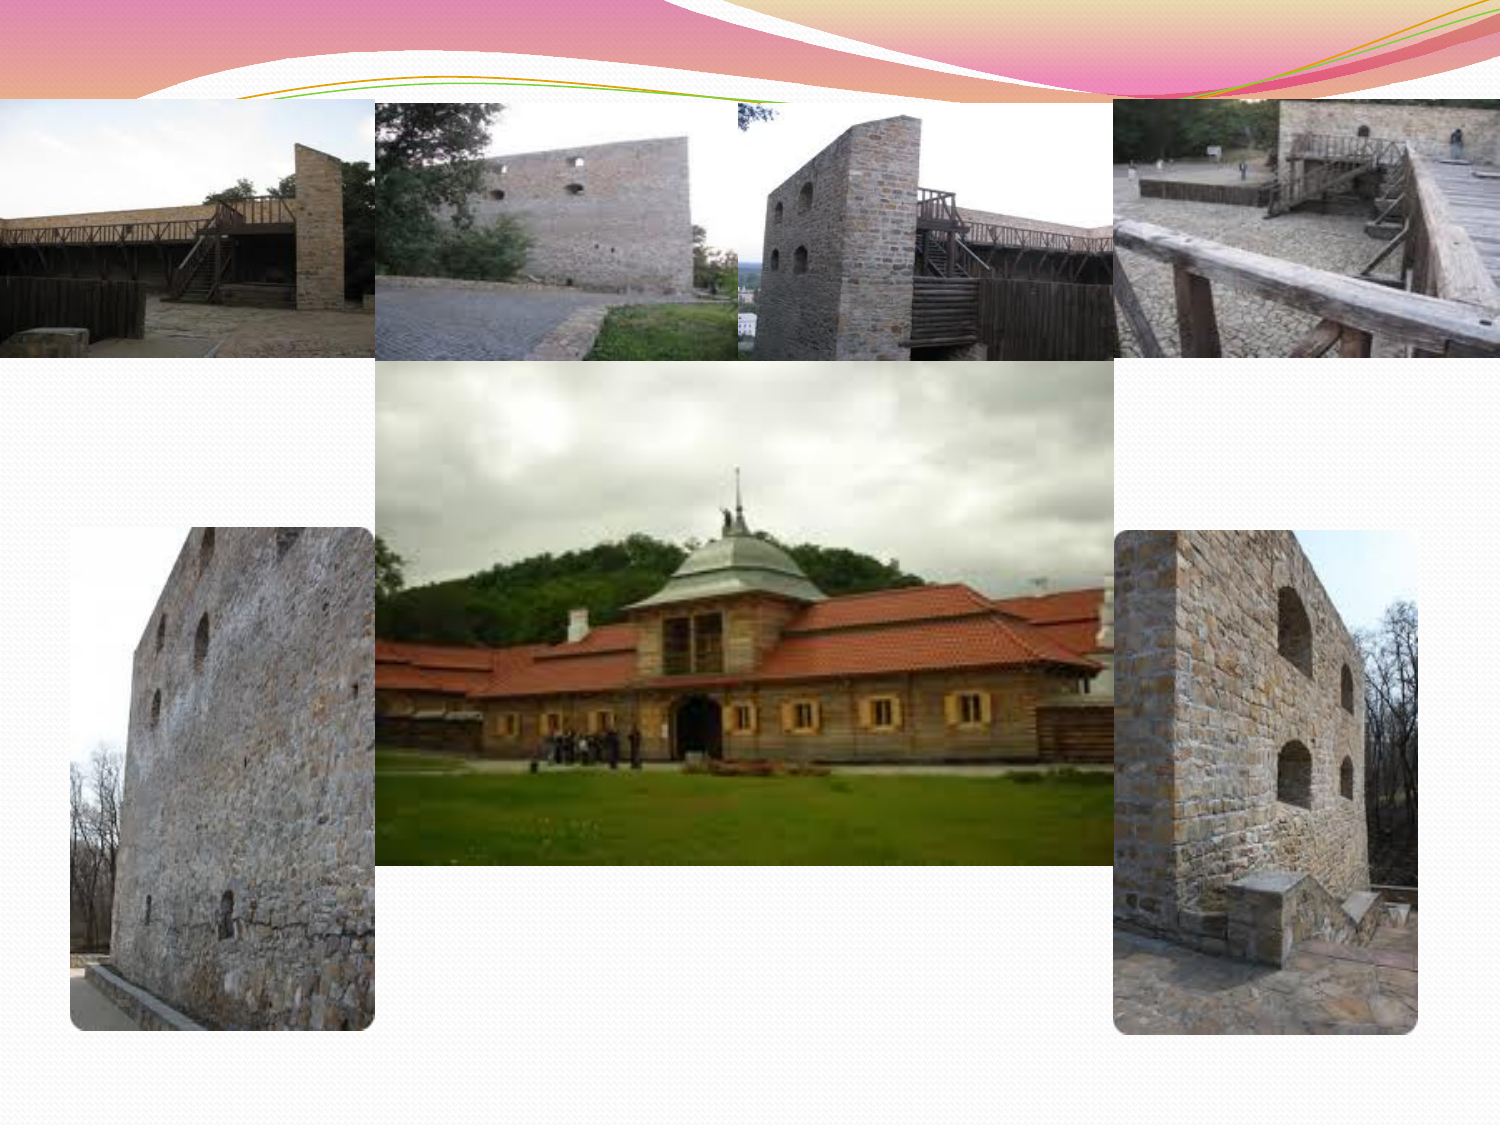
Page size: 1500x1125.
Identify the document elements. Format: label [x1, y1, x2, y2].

picture [737, 103, 1105, 355]
picture [0, 98, 367, 358]
picture [69, 526, 376, 1032]
picture [1112, 530, 1419, 1035]
picture [374, 361, 1114, 867]
picture [374, 103, 730, 355]
picture [1112, 98, 1500, 358]
